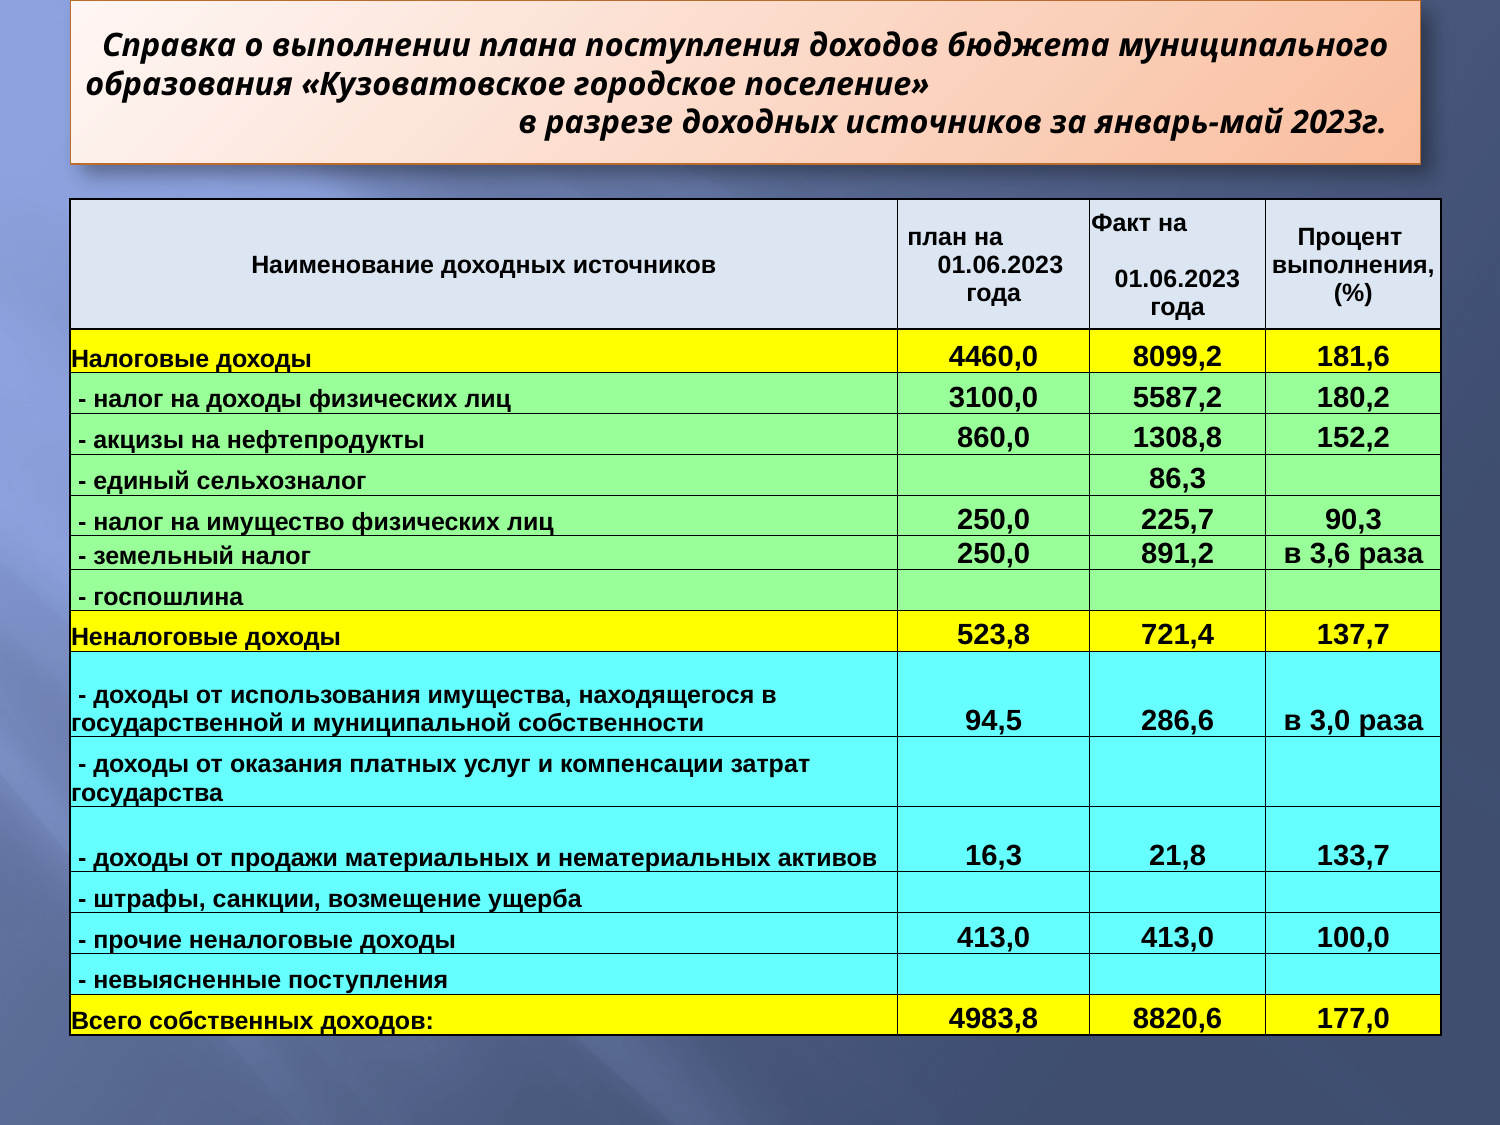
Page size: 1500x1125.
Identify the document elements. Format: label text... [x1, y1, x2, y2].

table_cell 133,7 [1266, 807, 1440, 871]
table_cell - доходы от оказания платных услуг и компенсации затрат государства [71, 737, 897, 806]
table_cell [898, 954, 1089, 994]
table_cell [1266, 954, 1440, 994]
table_cell в 3,6 раза [1266, 536, 1440, 569]
table_cell 413,0 [898, 913, 1089, 953]
table_cell 250,0 [898, 536, 1089, 569]
table_cell Налоговые доходы [71, 330, 897, 372]
table_cell 181,6 [1266, 330, 1440, 372]
table_cell 152,2 [1266, 414, 1440, 454]
table_cell - налог на доходы физических лиц [71, 373, 897, 413]
table_cell [1090, 872, 1265, 912]
table_cell - доходы от продажи материальных и нематериальных активов [71, 807, 897, 871]
table_cell 16,3 [898, 807, 1089, 871]
table_cell 5587,2 [1090, 373, 1265, 413]
table_cell [898, 737, 1089, 806]
table_cell 225,7 [1090, 496, 1265, 535]
table_cell 891,2 [1090, 536, 1265, 569]
table_cell - прочие неналоговые доходы [71, 913, 897, 953]
table_cell 523,8 [898, 611, 1089, 651]
table_cell 90,3 [1266, 496, 1440, 535]
table_cell [1266, 737, 1440, 806]
table_cell 94,5 [898, 652, 1089, 736]
table_header Наименование доходных источников [71, 200, 897, 328]
table_cell 86,3 [1090, 455, 1265, 495]
table_cell - госпошлина [71, 570, 897, 610]
table_cell 8820,6 [1090, 995, 1265, 1034]
table_cell 250,0 [898, 496, 1089, 535]
table_cell - штрафы, санкции, возмещение ущерба [71, 872, 897, 912]
table_cell 21,8 [1090, 807, 1265, 871]
table_cell [1266, 570, 1440, 610]
table_cell [1090, 737, 1265, 806]
table_cell 413,0 [1090, 913, 1265, 953]
table_cell - доходы от использования имущества, находящегося в государственной и муниципальной собственности [71, 652, 897, 736]
table_cell 721,4 [1090, 611, 1265, 651]
table_cell Неналоговые доходы [71, 611, 897, 651]
table_cell - земельный налог [71, 536, 897, 569]
table_header план на 01.06.2023 года [898, 200, 1089, 328]
table_cell [1090, 570, 1265, 610]
table_cell 3100,0 [898, 373, 1089, 413]
table_cell 137,7 [1266, 611, 1440, 651]
table_cell - невыясненные поступления [71, 954, 897, 994]
table_cell 177,0 [1266, 995, 1440, 1034]
table_cell [898, 872, 1089, 912]
table_cell - налог на имущество физических лиц [71, 496, 897, 535]
table_cell 4460,0 [898, 330, 1089, 372]
table_cell 860,0 [898, 414, 1089, 454]
table_cell 8099,2 [1090, 330, 1265, 372]
table_header Процент выполнения, (%) [1266, 200, 1440, 328]
table_cell в 3,0 раза [1266, 652, 1440, 736]
title Справка о выполнении плана поступления доходов бюджета муниципального образования «Кузоватовское городское поселение» в разрезе доходных источников за январь-май 2023г. [70, 0, 1421, 165]
table_cell [1090, 954, 1265, 994]
table_cell Всего собственных доходов: [71, 995, 897, 1034]
table_cell 4983,8 [898, 995, 1089, 1034]
table_cell 180,2 [1266, 373, 1440, 413]
table_cell 286,6 [1090, 652, 1265, 736]
table_cell [898, 570, 1089, 610]
table_cell - единый сельхозналог [71, 455, 897, 495]
table_cell [898, 455, 1089, 495]
table_header Факт на 01.06.2023 года [1090, 200, 1265, 328]
table_cell [1266, 455, 1440, 495]
table_cell [1266, 872, 1440, 912]
table_cell - акцизы на нефтепродукты [71, 414, 897, 454]
table_cell 100,0 [1266, 913, 1440, 953]
table_cell 1308,8 [1090, 414, 1265, 454]
